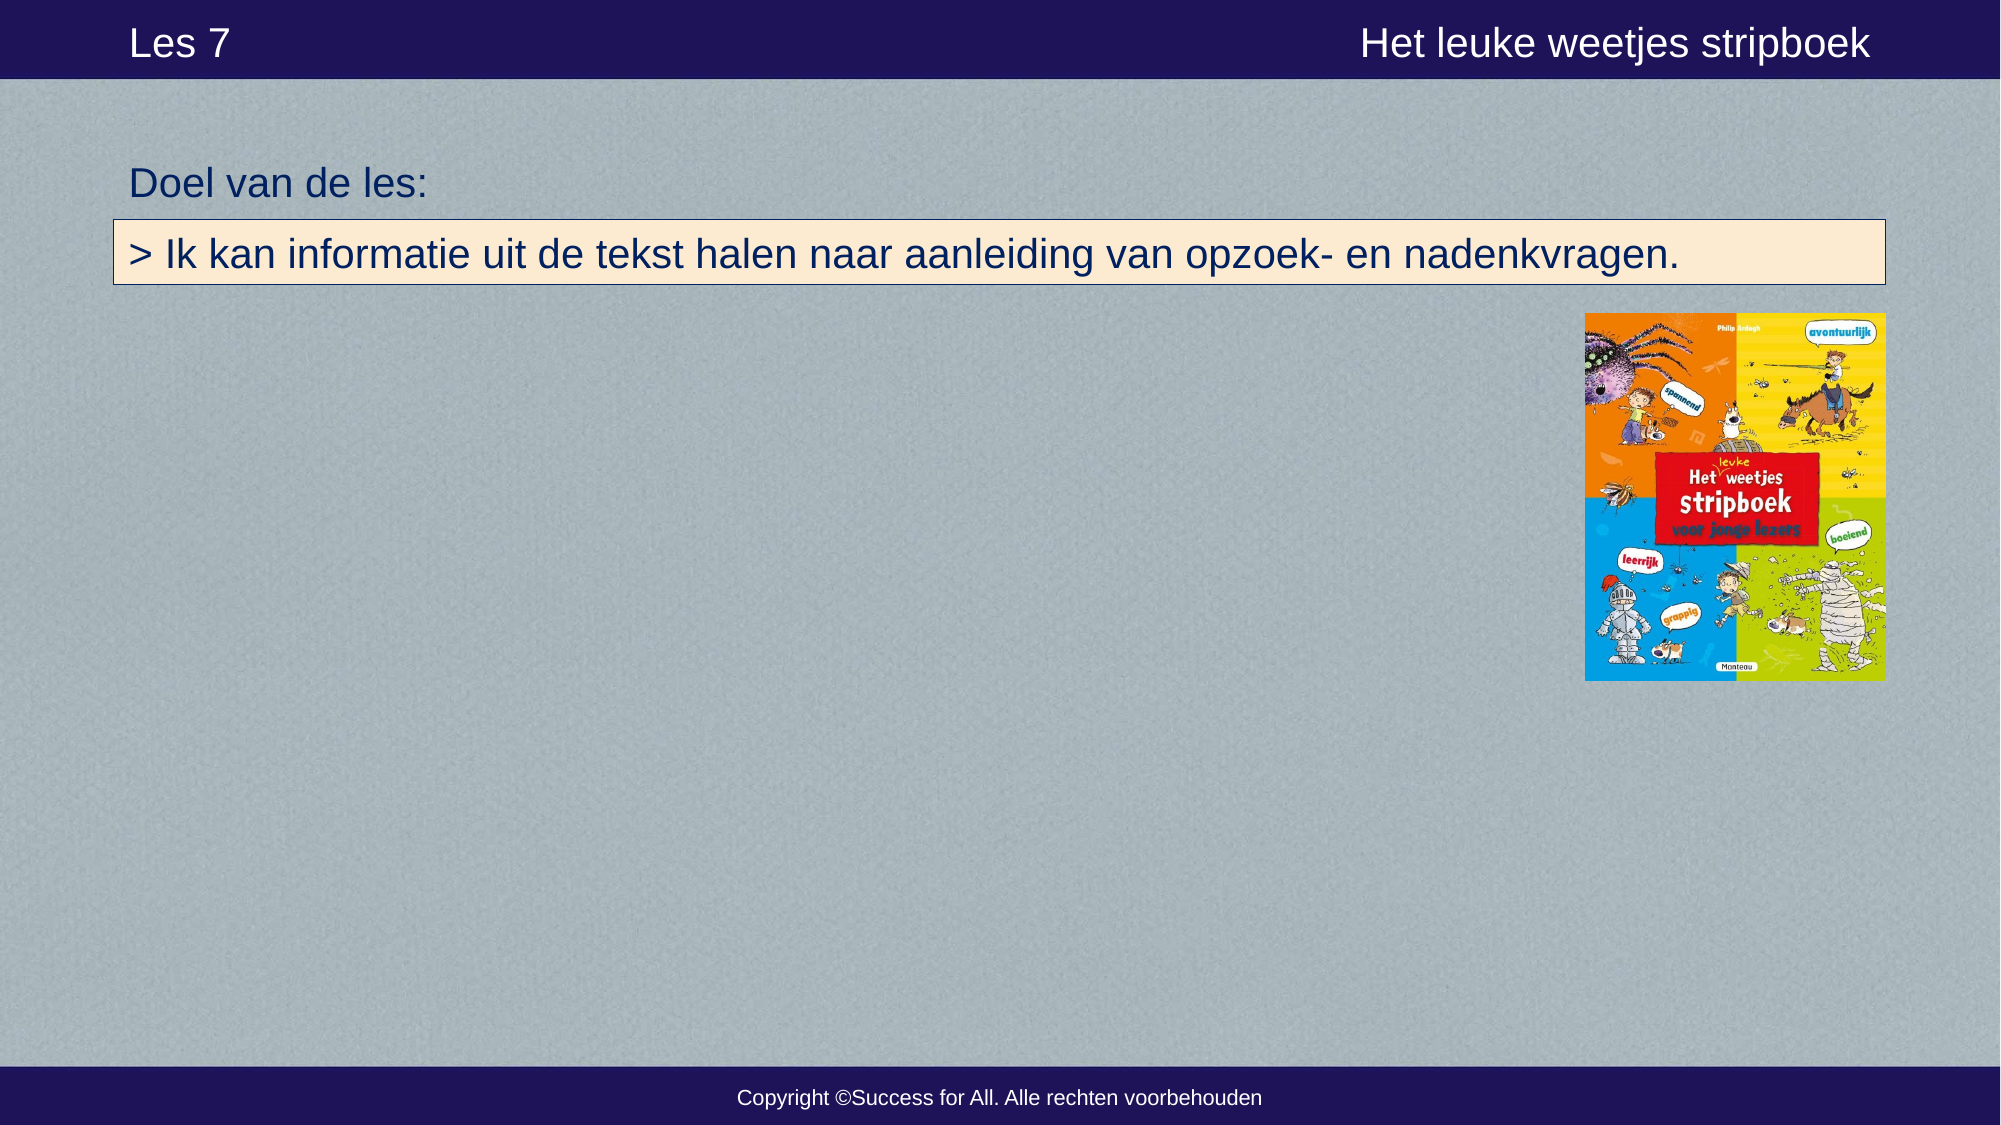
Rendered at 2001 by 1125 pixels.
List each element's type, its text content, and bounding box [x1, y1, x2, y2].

text_box Doel van de les: [113, 148, 1635, 214]
picture [0, 0, 2001, 1125]
text_box Het leuke weetjes stripboek [999, 8, 1886, 73]
text_box Les 7 [114, 8, 354, 73]
text_box > Ik kan informatie uit de tekst halen naar aanleiding van opzoek- en nadenkvragen. [113, 219, 1886, 285]
text_box Copyright ©Success for All. Alle rechten voorbehouden [0, 1076, 2000, 1125]
